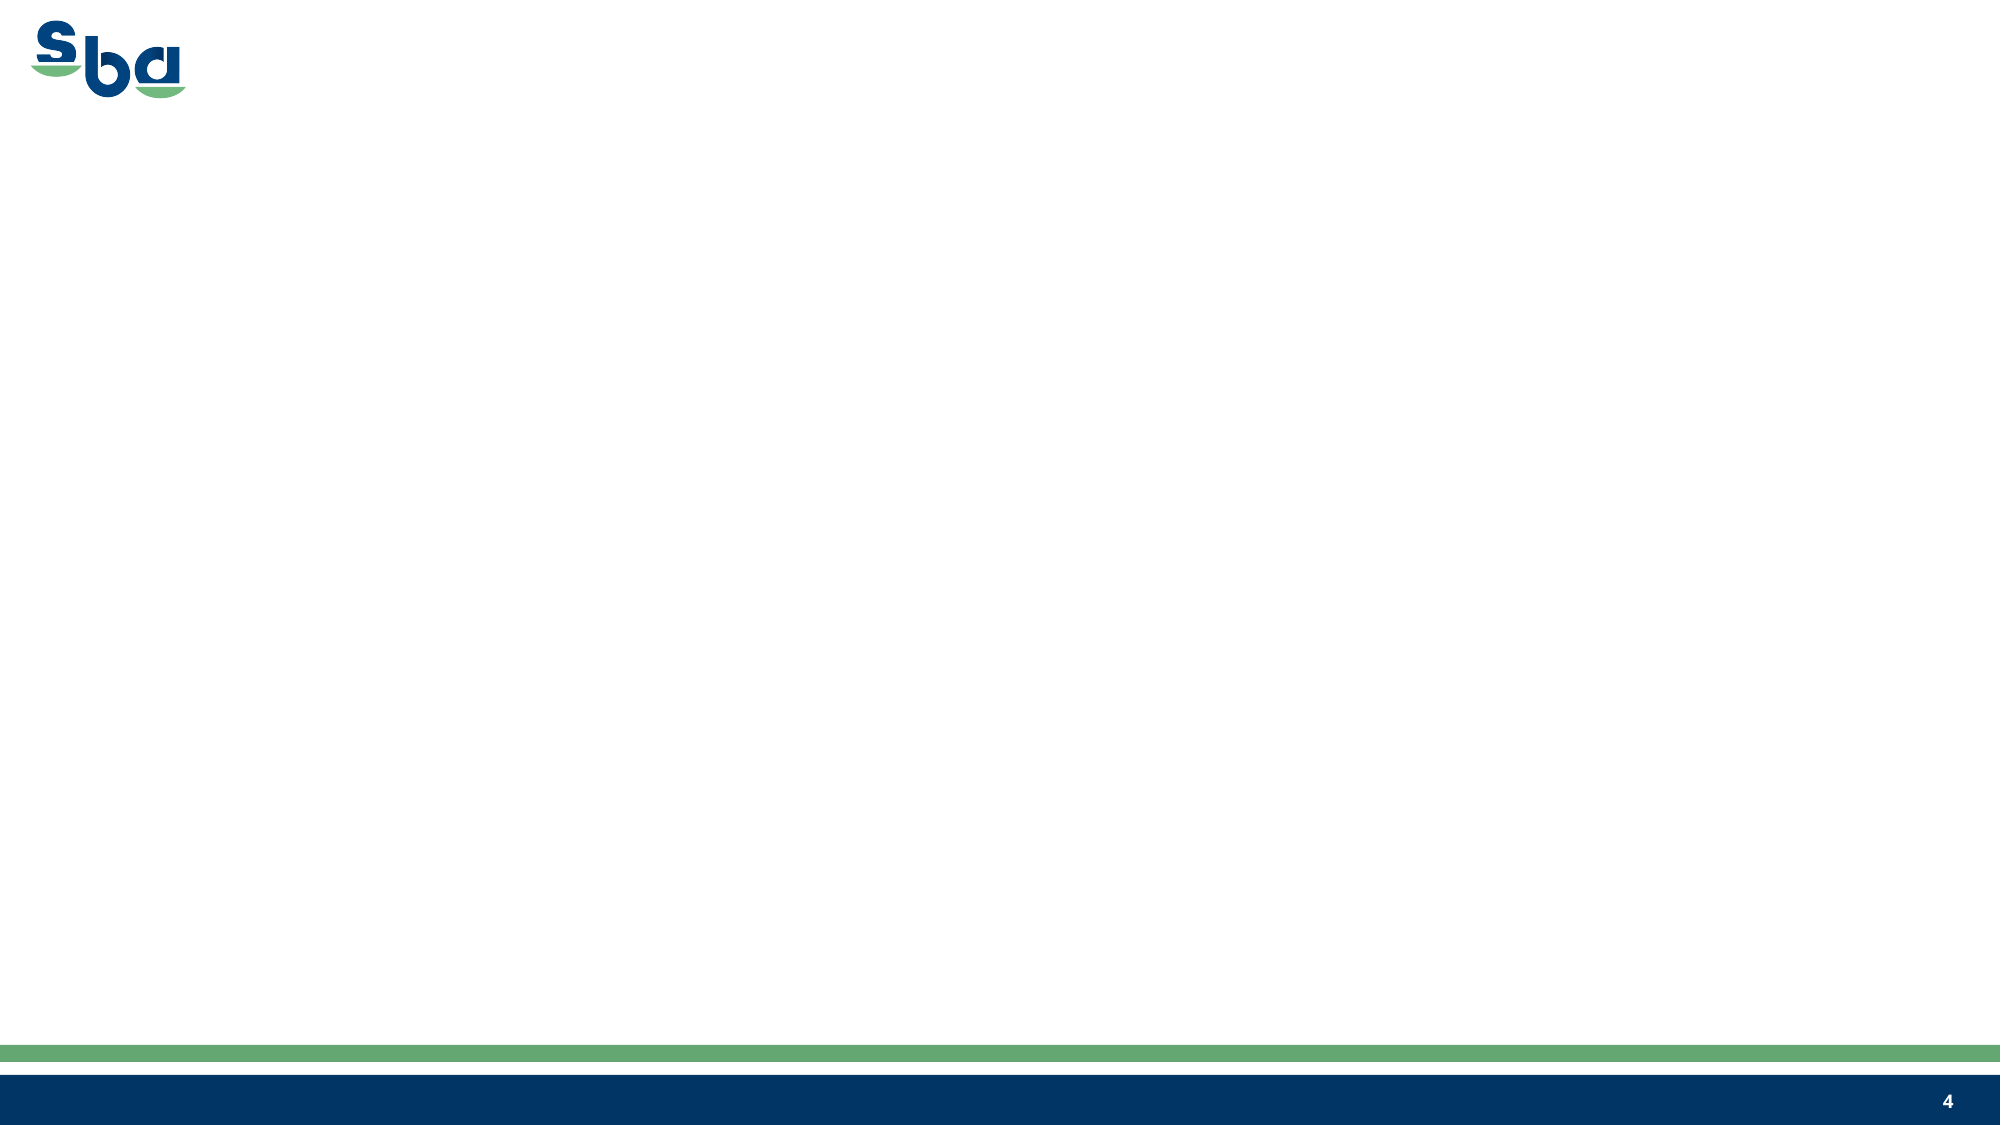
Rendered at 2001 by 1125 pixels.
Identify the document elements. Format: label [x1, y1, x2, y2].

picture [18, 9, 188, 111]
